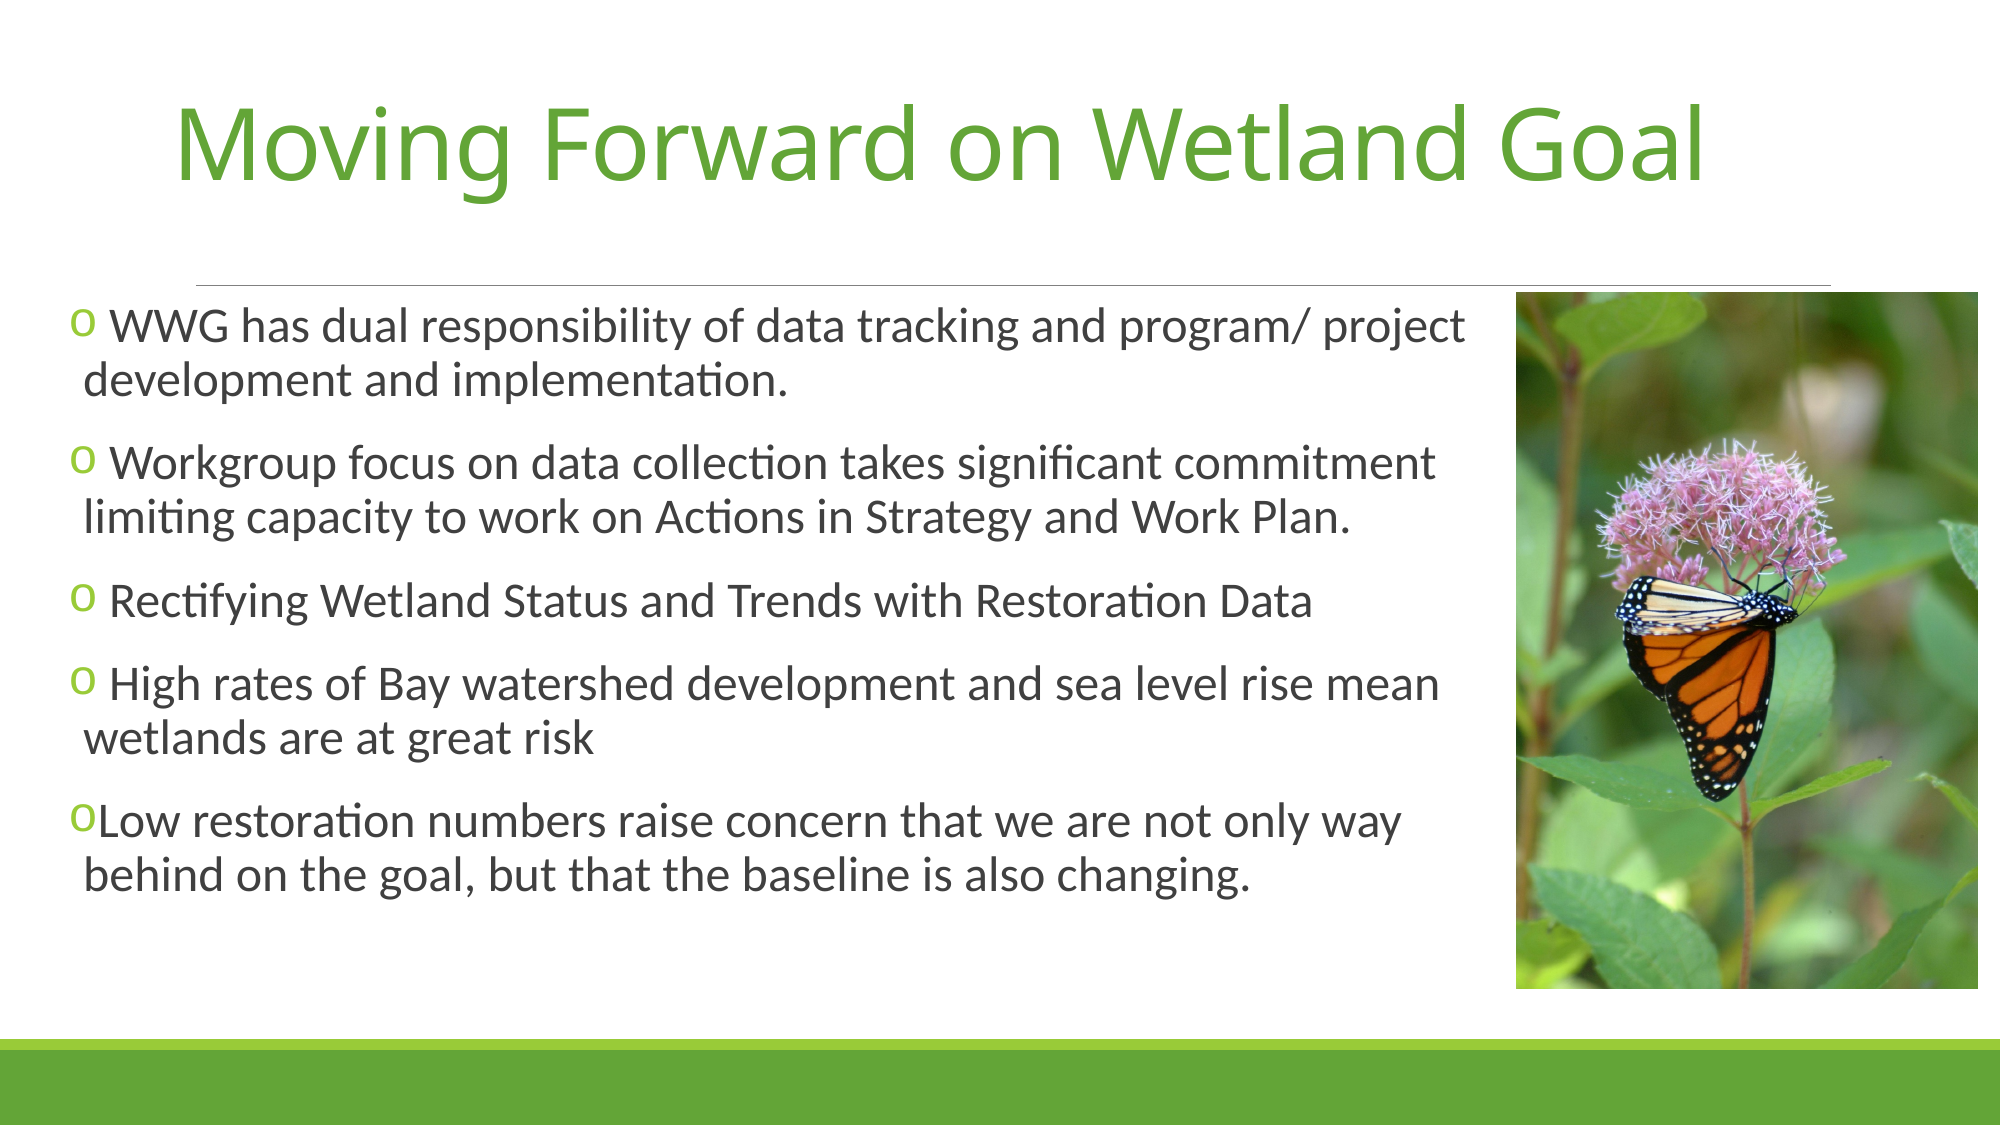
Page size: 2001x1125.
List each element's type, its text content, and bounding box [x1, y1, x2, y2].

list WWG has dual responsibility of data tracking and program/ project development and implementation. Workgroup focus on data collection takes significant commitment limiting capacity to work on Actions in Strategy and Work Plan. Rectifying Wetland Status and Trends with Restoration Data High rates of Bay watershed development and sea level rise mean wetlands are at great risk Low restoration numbers raise concern that we are not only way behind on the goal, but that the baseline is also changing. [68, 292, 1513, 953]
title Moving Forward on Wetland Goal [157, 55, 1808, 209]
picture [1515, 291, 1979, 989]
